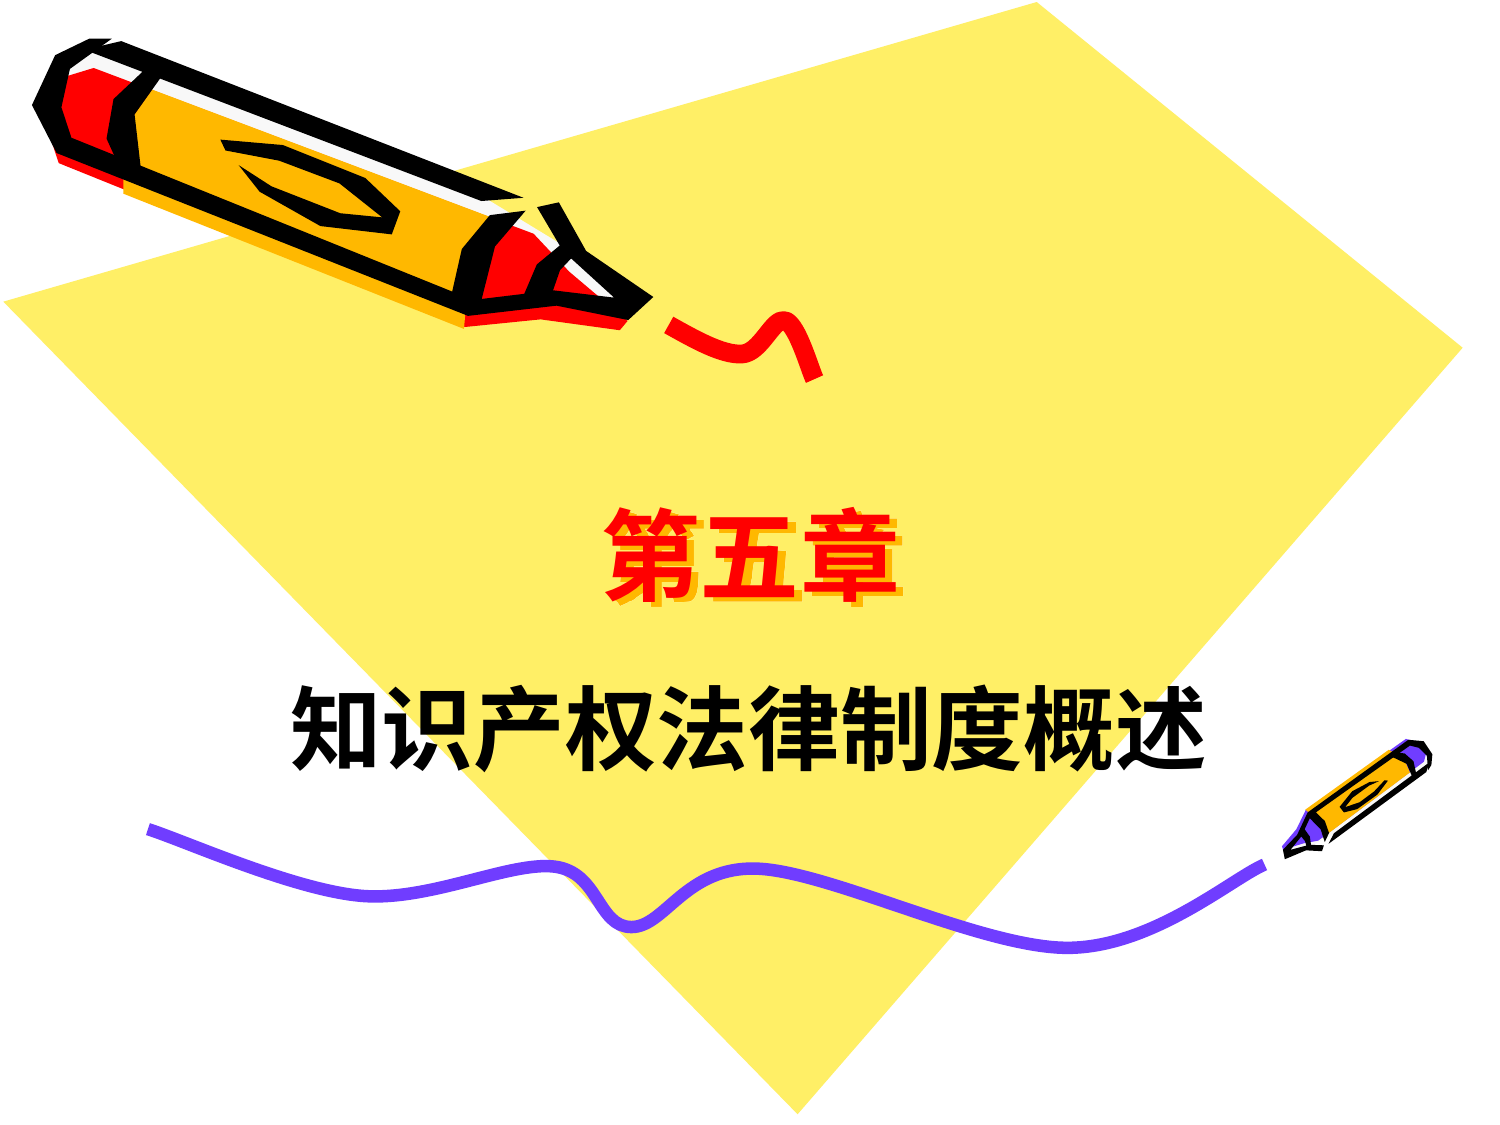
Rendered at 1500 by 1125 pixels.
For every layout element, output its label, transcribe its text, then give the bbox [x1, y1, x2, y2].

title 第五章 [224, 247, 1276, 622]
subtitle 知识产权法律制度概述 [253, 664, 1244, 830]
